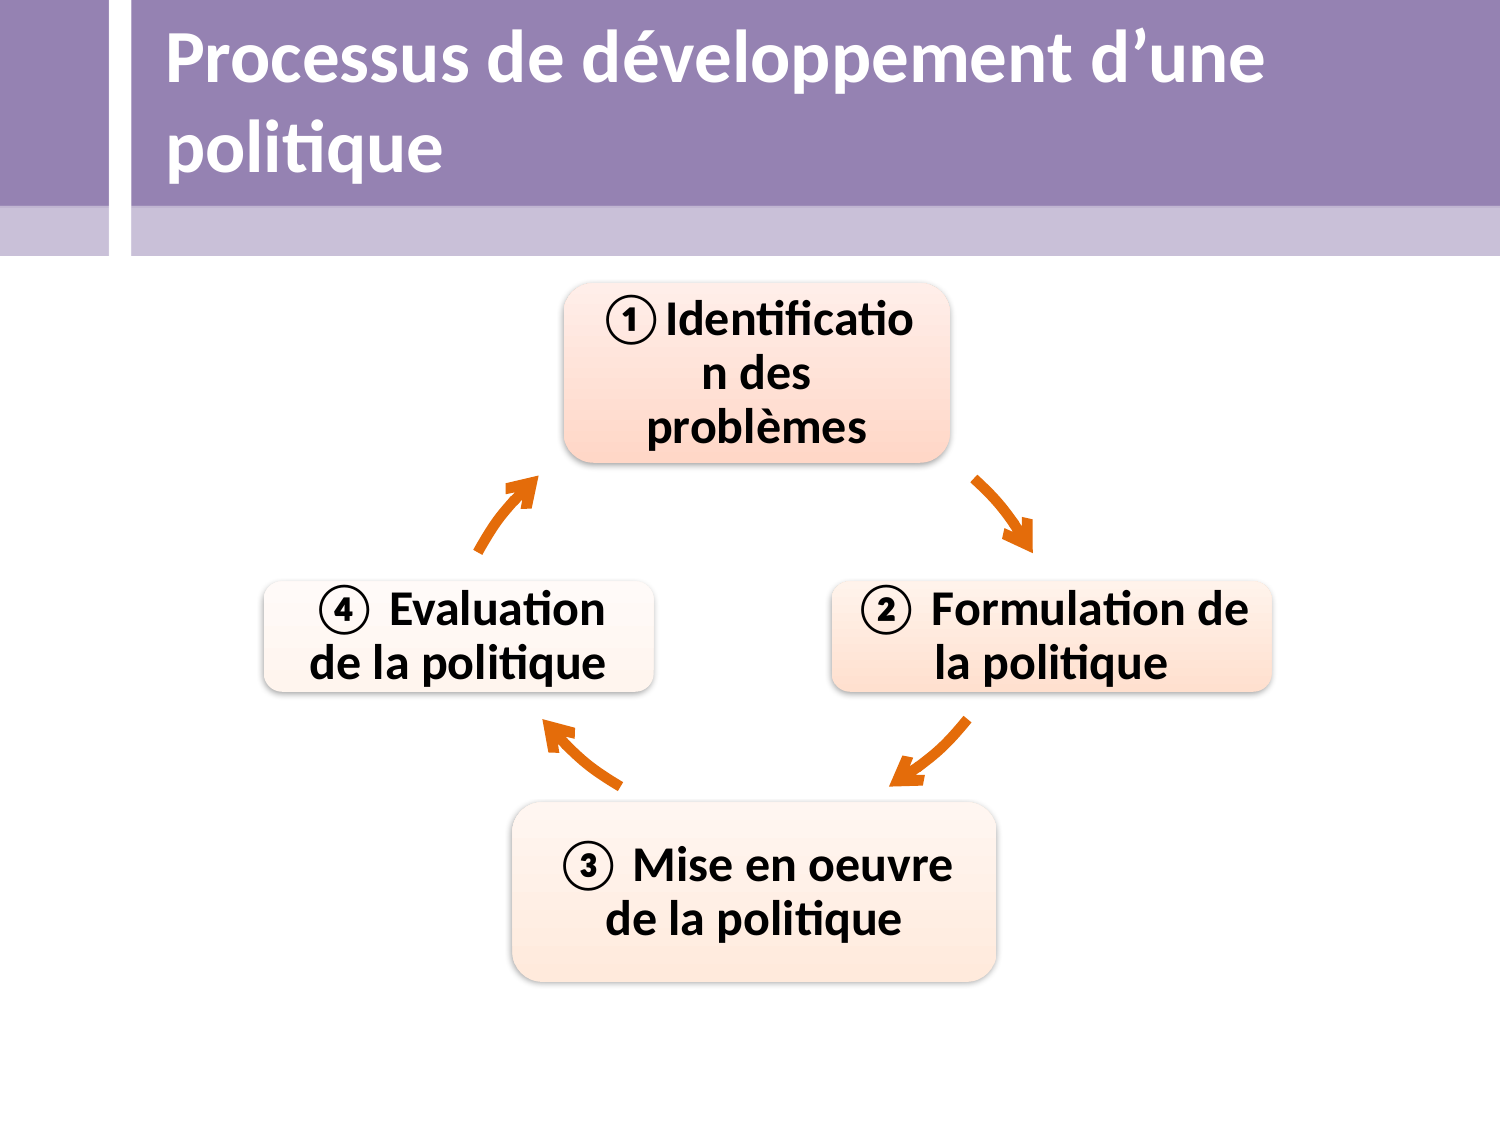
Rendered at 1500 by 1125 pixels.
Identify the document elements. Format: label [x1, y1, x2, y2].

picture [0, 0, 1500, 256]
text_box [64, 234, 1471, 1024]
